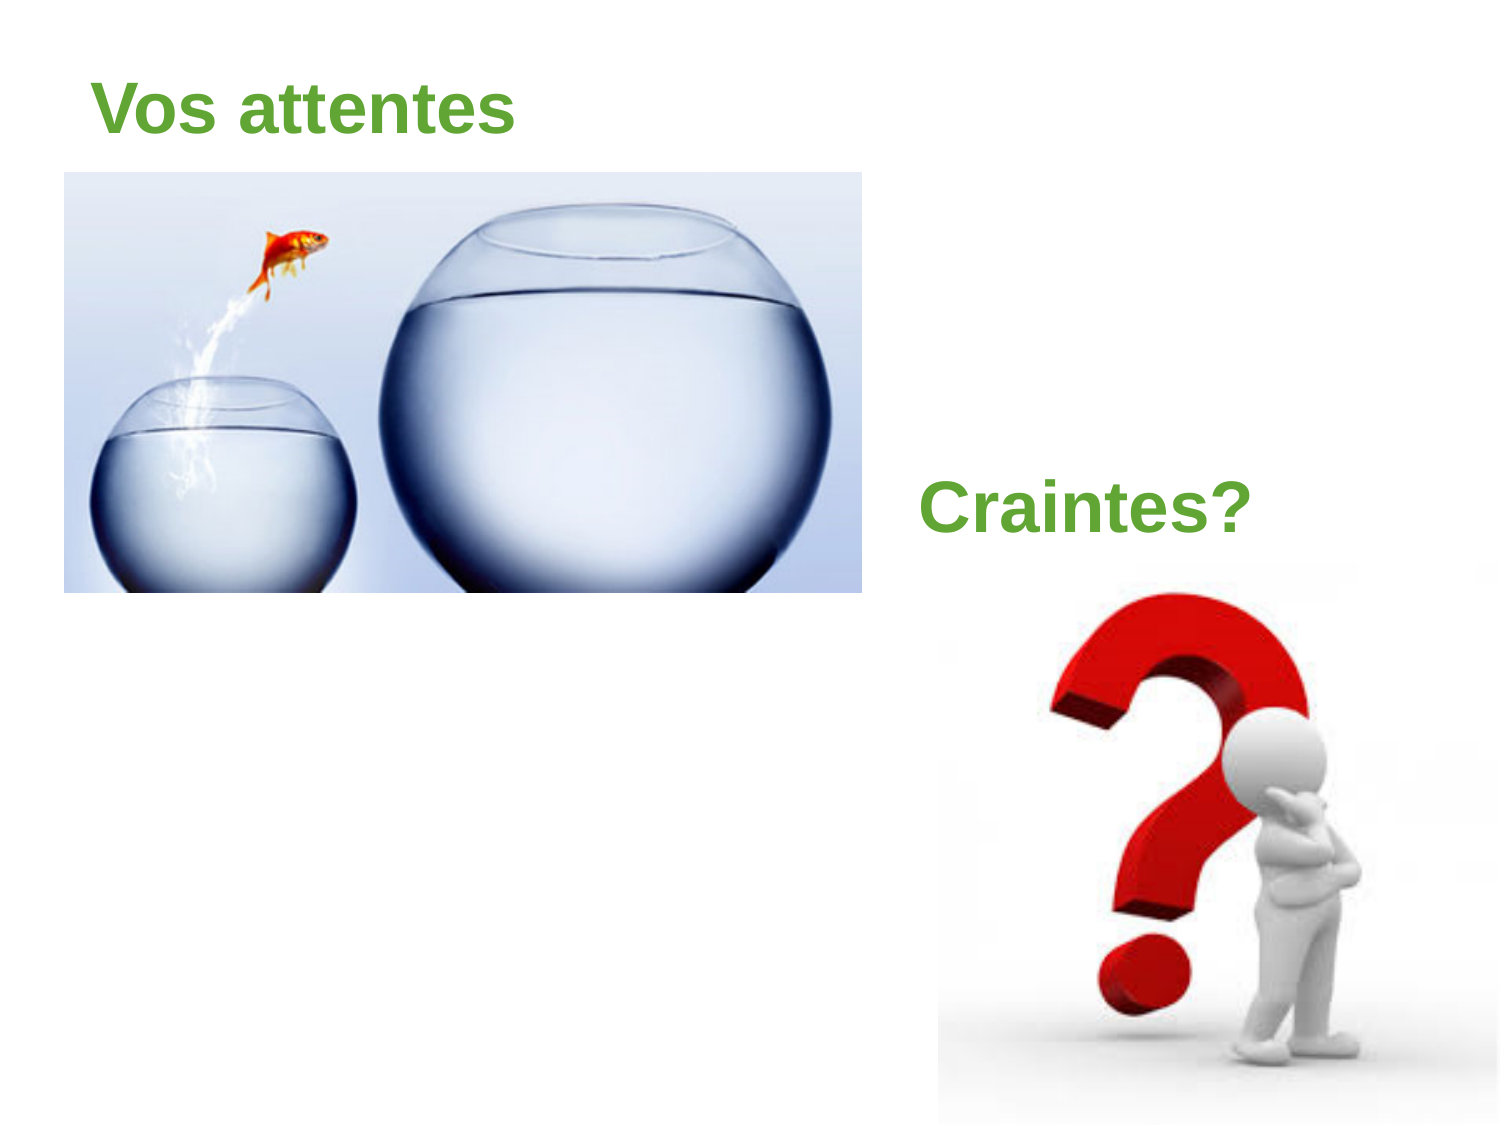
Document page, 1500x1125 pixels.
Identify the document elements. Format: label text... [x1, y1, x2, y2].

picture [938, 563, 1500, 1125]
text_box Craintes? [903, 444, 1365, 563]
picture [64, 172, 862, 594]
title Vos attentes [74, 44, 798, 164]
